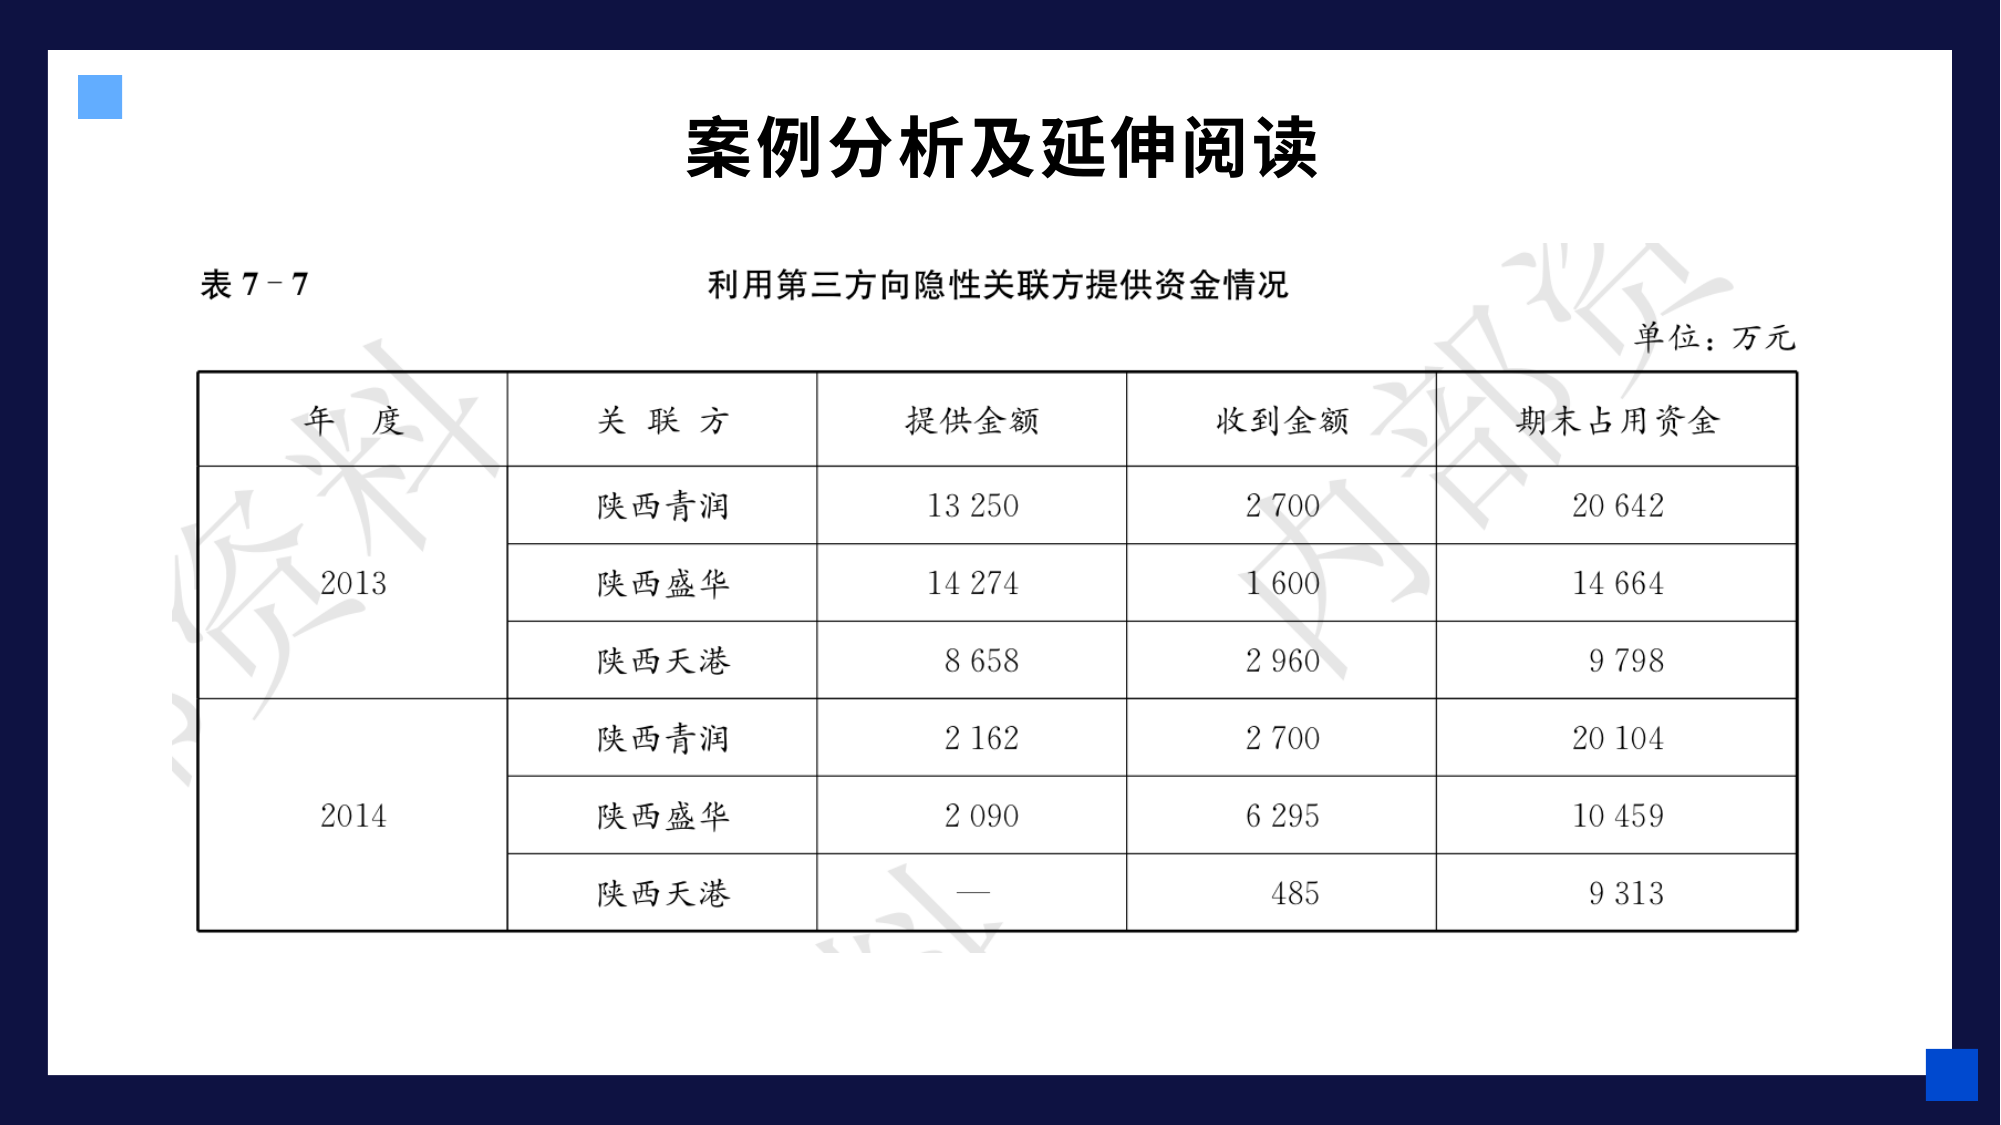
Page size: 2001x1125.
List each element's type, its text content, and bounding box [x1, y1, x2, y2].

text_box 案例分析及延伸阅读 [376, 75, 1625, 200]
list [172, 243, 1829, 953]
